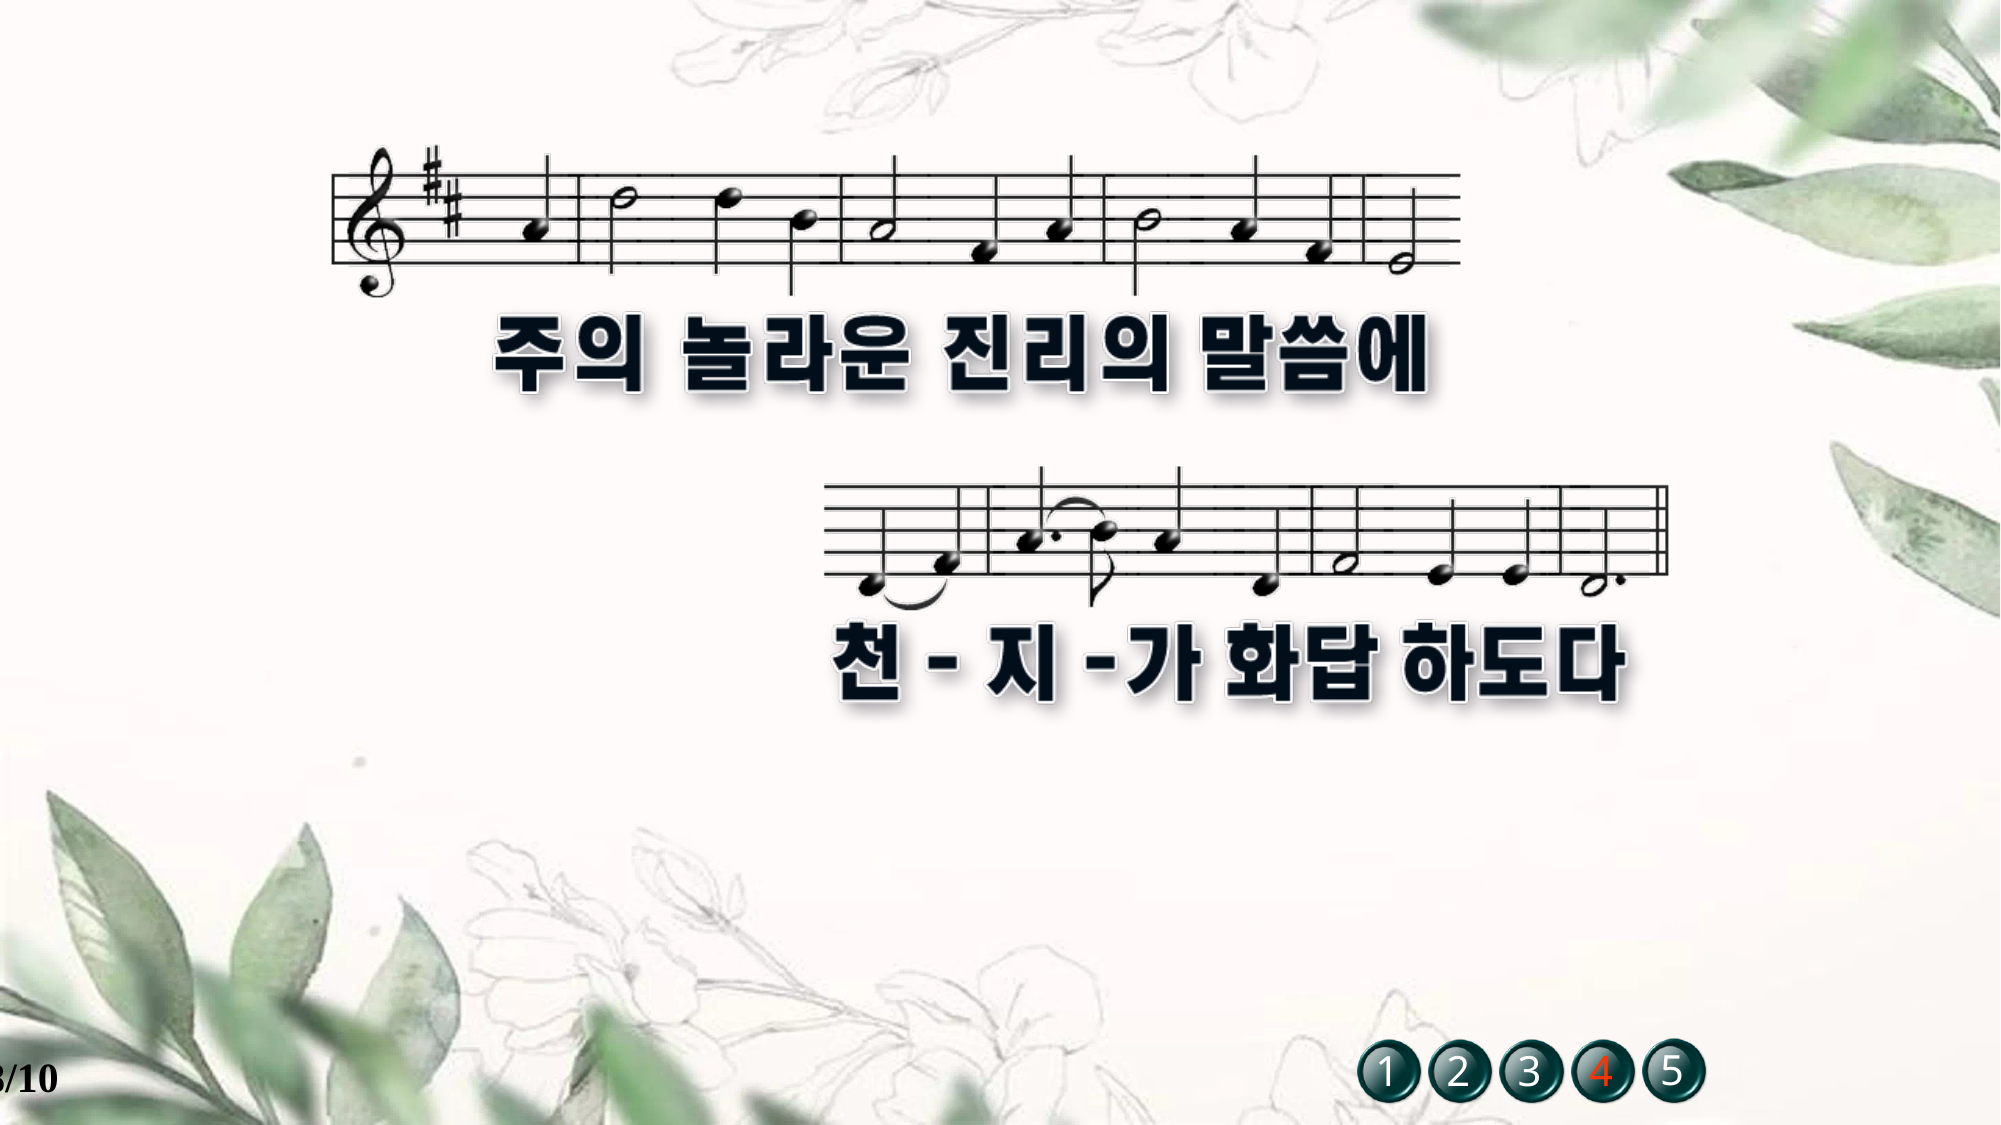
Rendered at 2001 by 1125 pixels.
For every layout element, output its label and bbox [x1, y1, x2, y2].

text_box [1496, 1035, 1567, 1106]
text_box [1639, 1034, 1709, 1106]
text_box [1354, 1035, 1424, 1106]
text_box [1568, 1035, 1638, 1106]
text_box [1425, 1035, 1496, 1106]
picture [0, 0, 2001, 1125]
